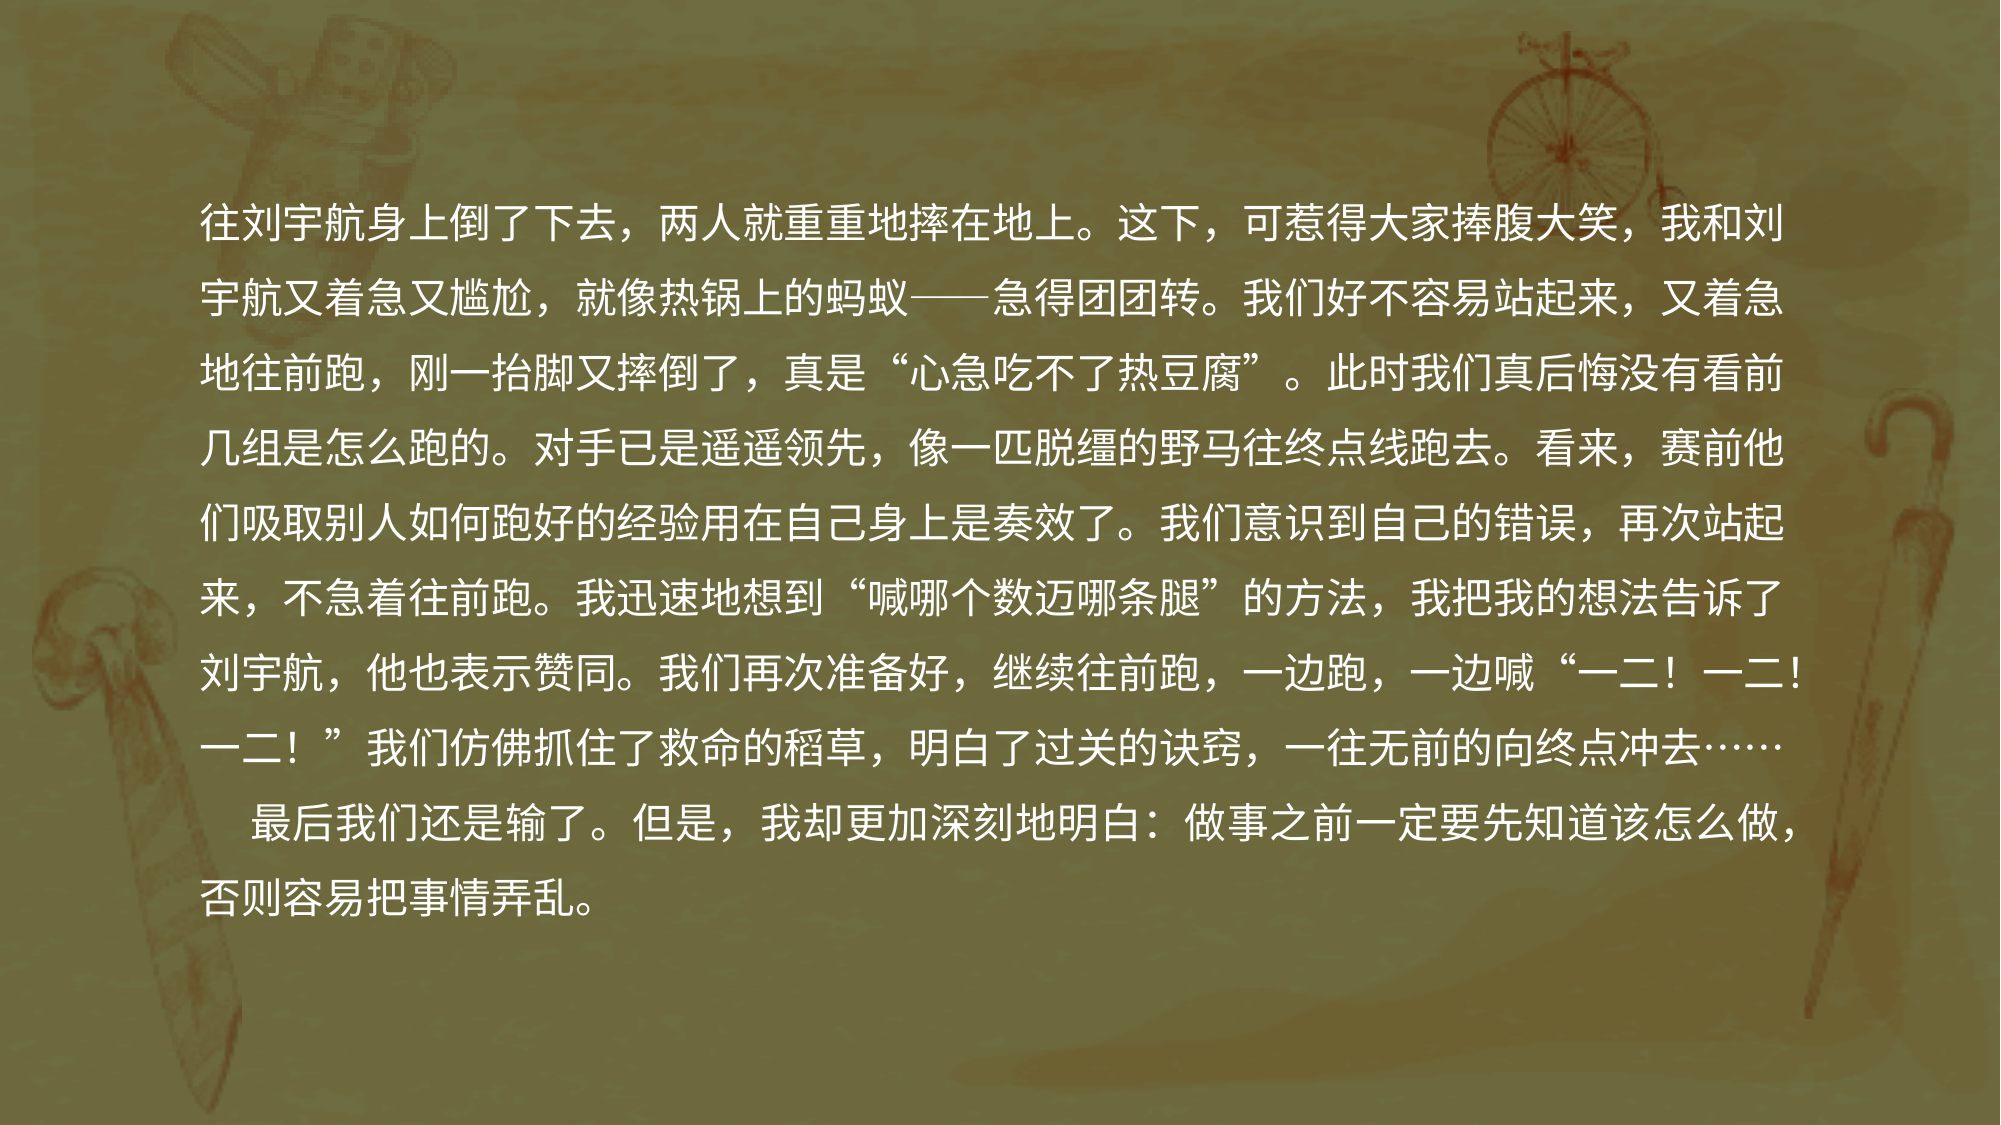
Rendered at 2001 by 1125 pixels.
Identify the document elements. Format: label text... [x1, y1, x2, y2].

picture [0, 0, 2000, 1125]
text_box 往刘宇航身上倒了下去，两人就重重地摔在地上。这下，可惹得大家捧腹大笑，我和刘宇航又着急又尴尬，就像热锅上的蚂蚁——急得团团转。我们好不容易站起来，又着急地往前跑，刚一抬脚又摔倒了，真是“心急吃不了热豆腐”。此时我们真后悔没有看前几组是怎么跑的。对手已是遥遥领先，像一匹脱缰的野马往终点线跑去。看来，赛前他们吸取别人如何跑好的经验用在自己身上是奏效了。我们意识到自己的错误，再次站起来，不急着往前跑。我迅速地想到“喊哪个数迈哪条腿”的方法，我把我的想法告诉了刘宇航，他也表示赞同。我们再次准备好，继续往前跑，一边跑，一边喊“一二！一二！一二！”我们仿佛抓住了救命的稻草，明白了过关的诀窍，一往无前的向终点冲去…… 最后我们还是输了。但是，我却更加深刻地明白：做事之前一定要先知道该怎么做，否则容易把事情弄乱。 [184, 164, 1837, 929]
